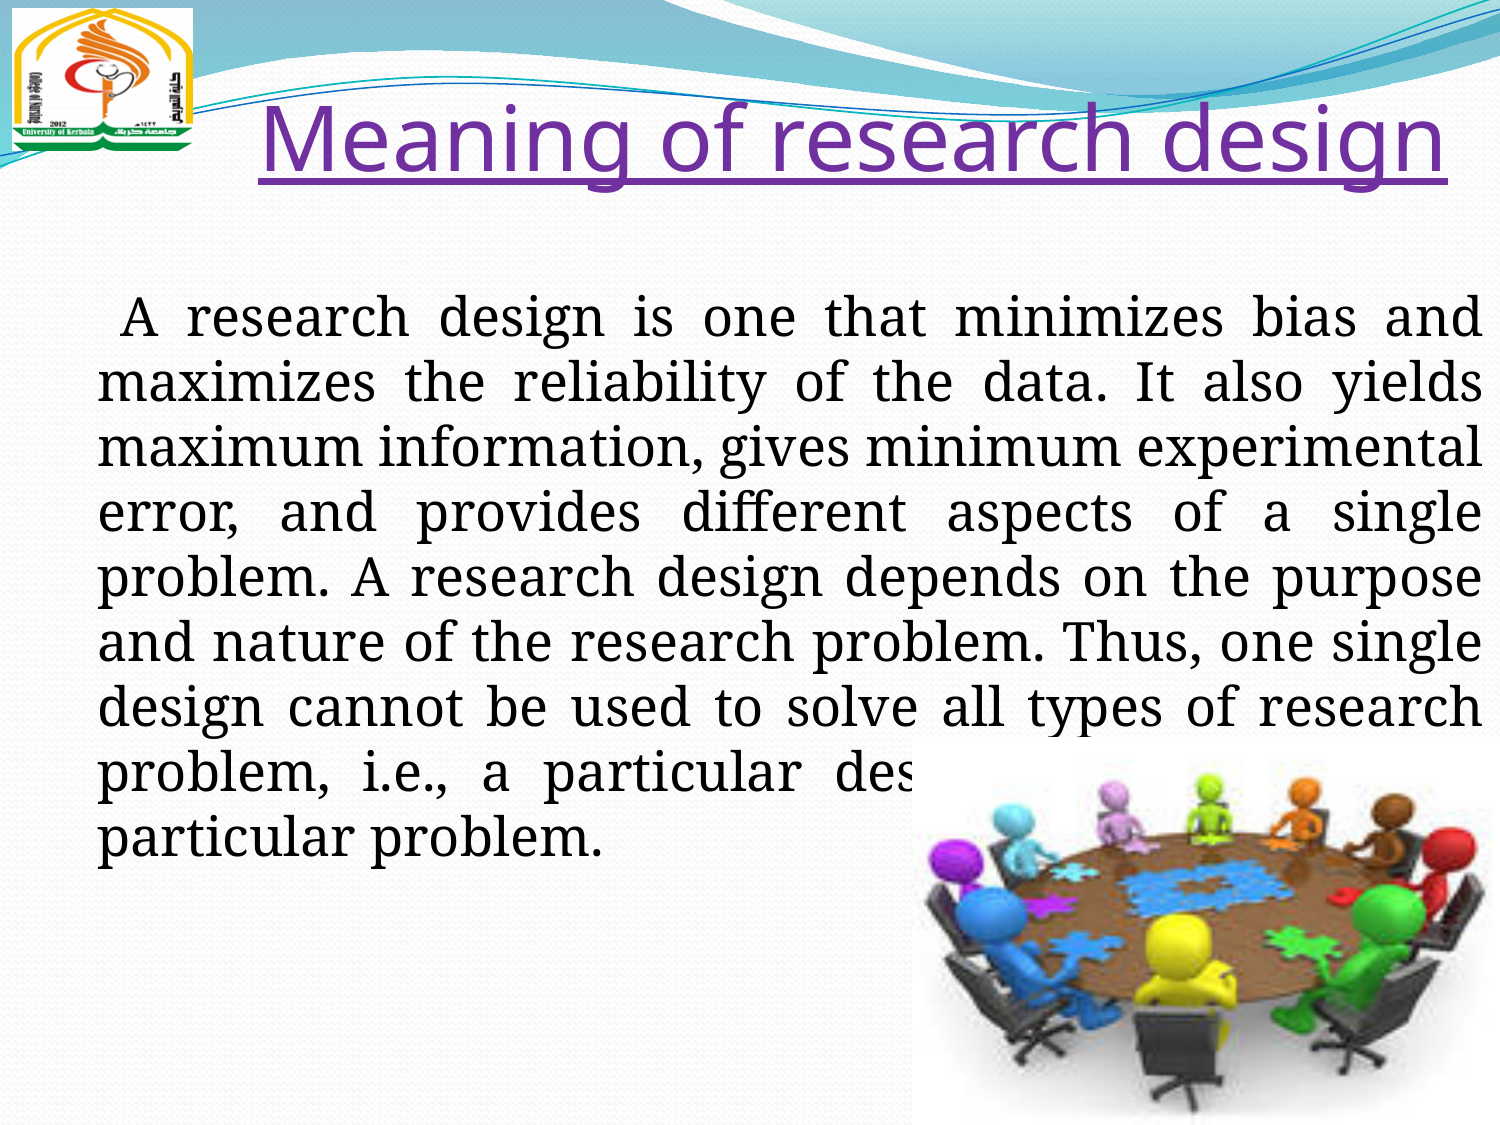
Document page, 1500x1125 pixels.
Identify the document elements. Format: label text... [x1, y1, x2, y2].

title Meaning of research design [234, 1, 1498, 190]
picture [12, 8, 193, 151]
list A research design is one that minimizes bias and maximizes the reliability of the data. It also yields maximum information, gives minimum experimental error, and provides different aspects of a single problem. A research design depends on the purpose and nature of the research problem. Thus, one single design cannot be used to solve all types of research problem, i.e., a particular design is suitable for a particular problem. [37, 275, 1500, 1125]
picture [912, 737, 1500, 1125]
